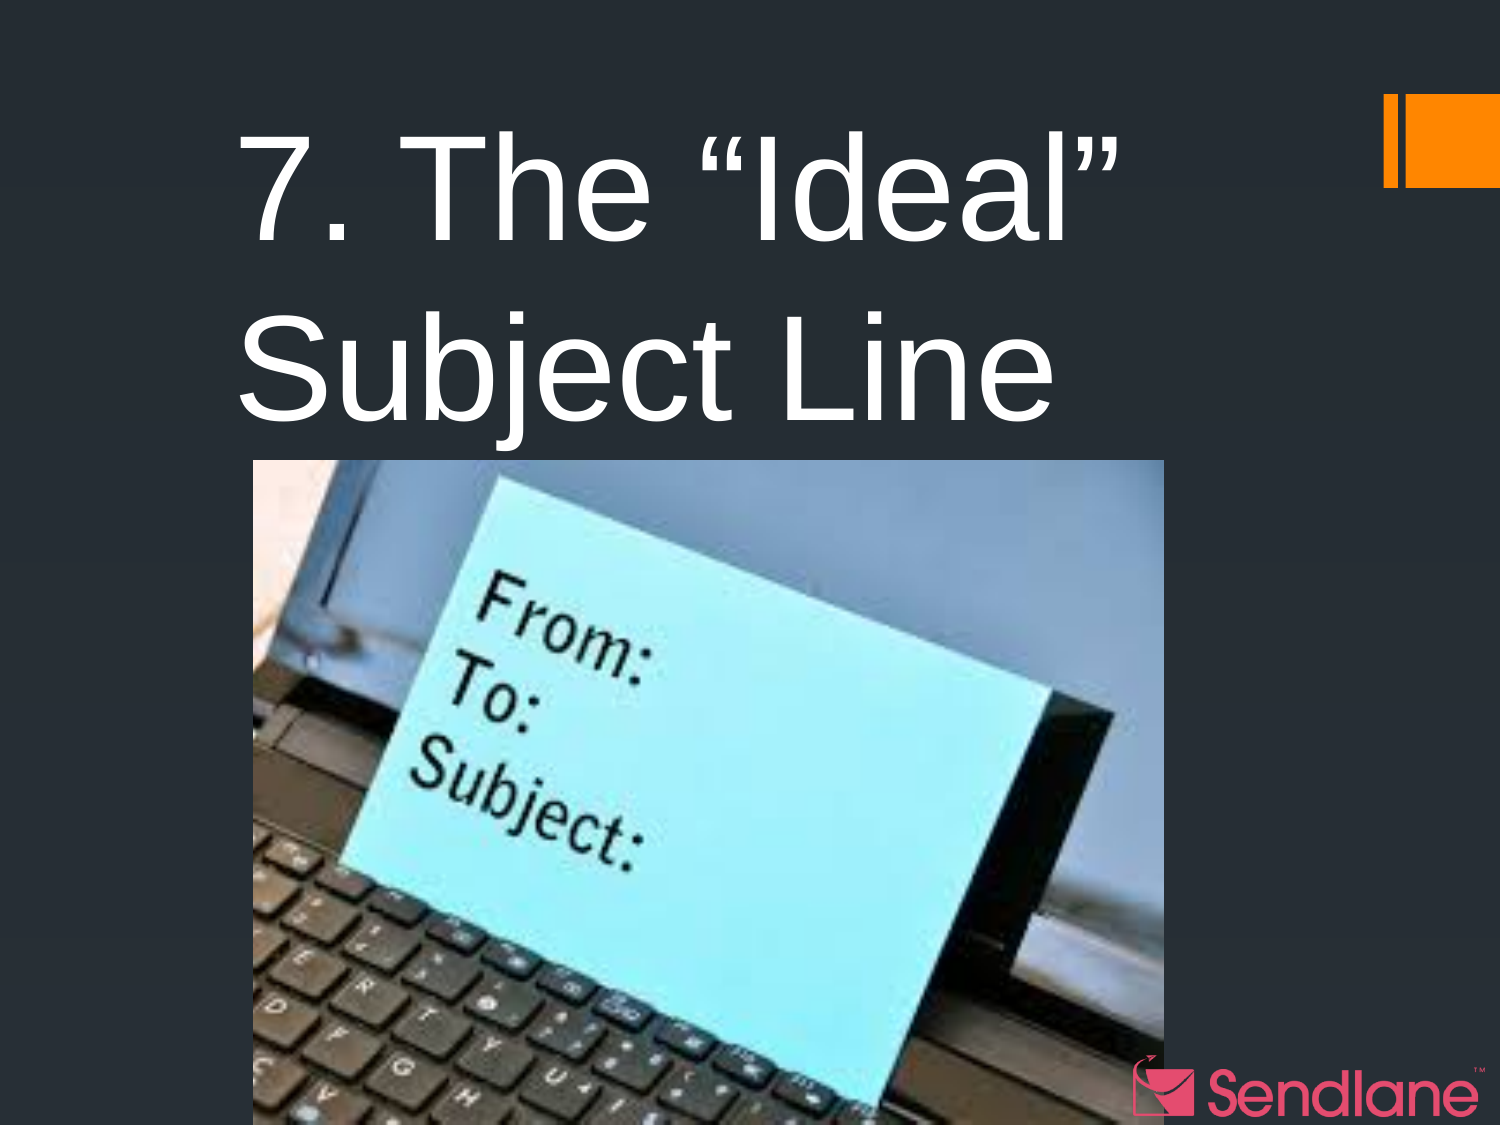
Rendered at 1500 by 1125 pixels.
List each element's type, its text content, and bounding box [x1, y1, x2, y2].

picture [253, 460, 1489, 1125]
title 7. The “Ideal” Subject Line [218, 101, 1270, 459]
